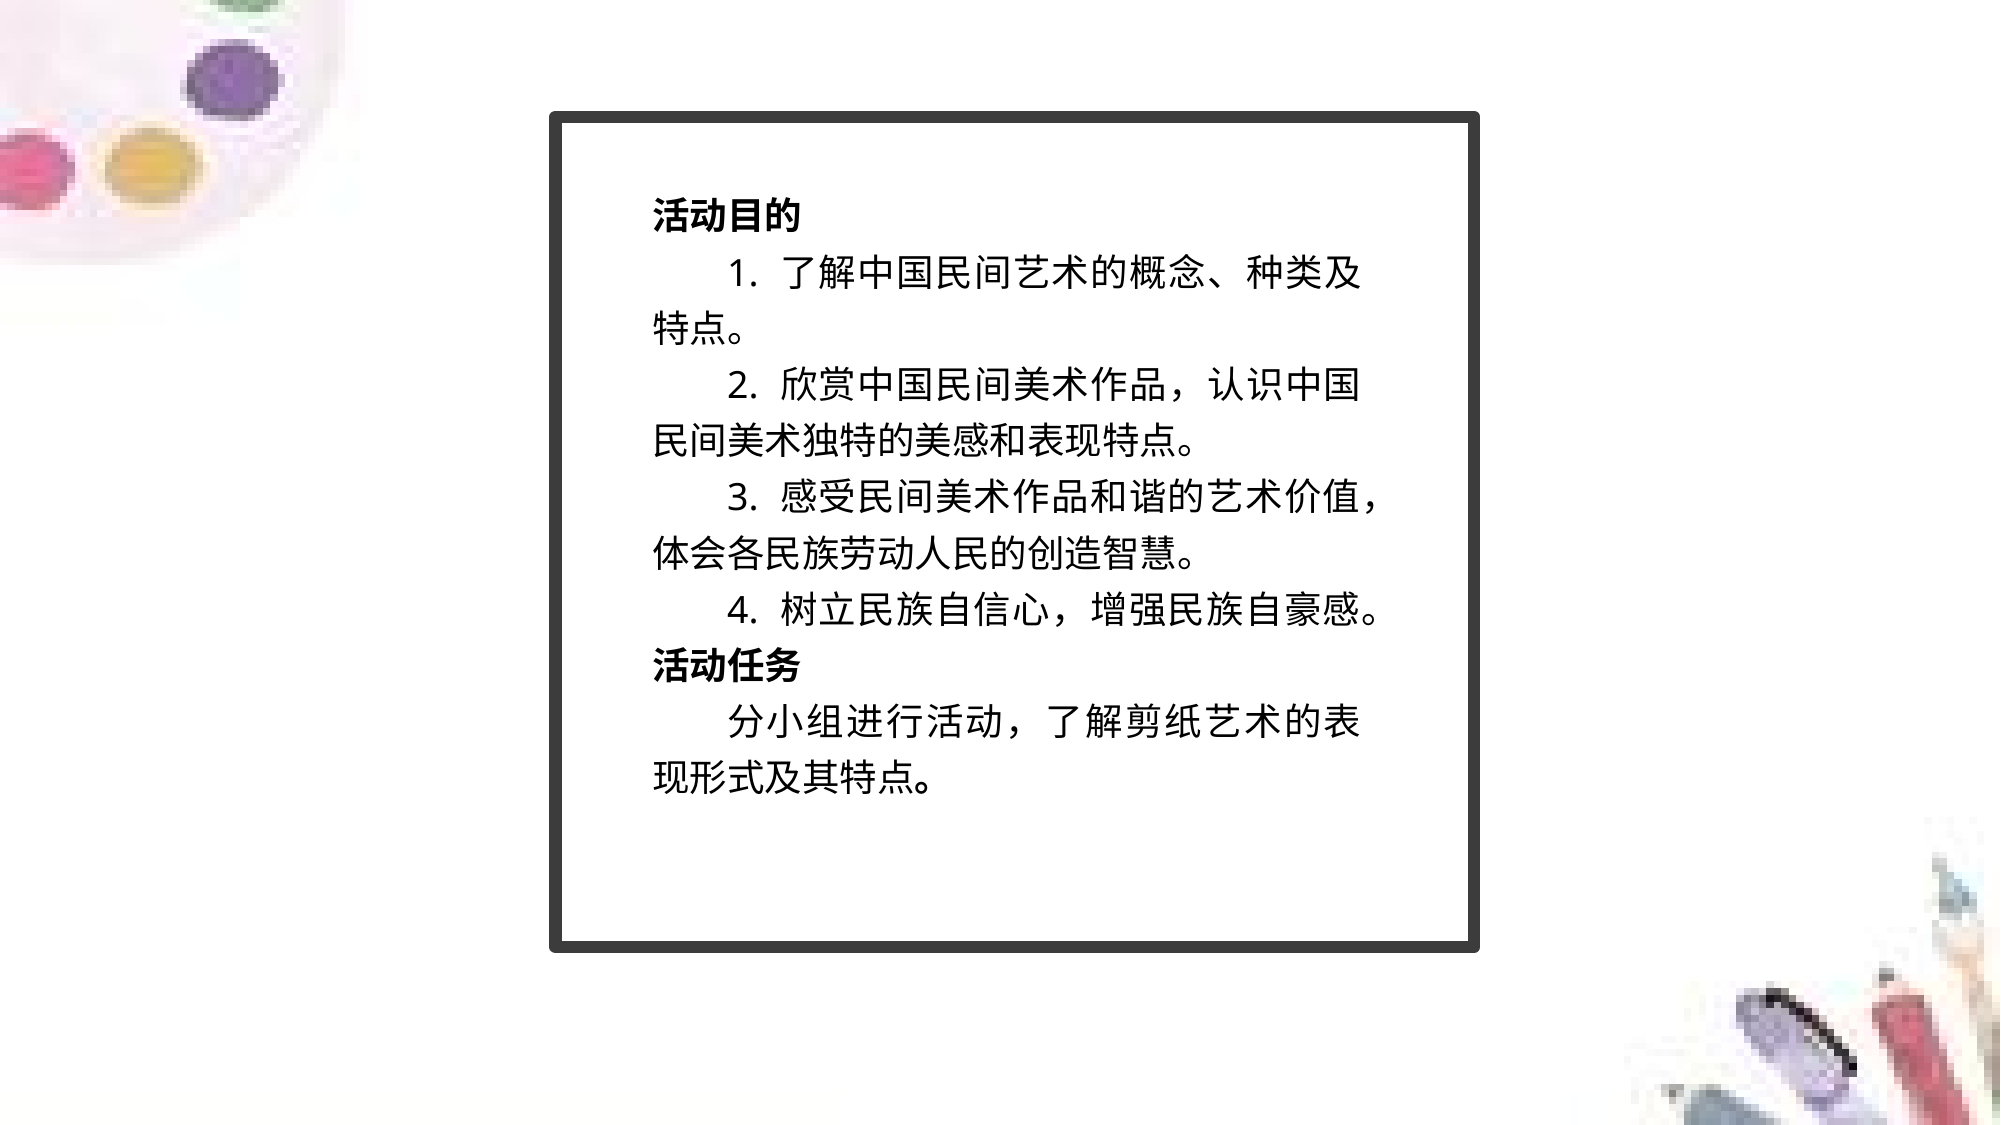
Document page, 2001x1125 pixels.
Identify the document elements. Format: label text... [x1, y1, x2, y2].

slide_number [1433, 1042, 1900, 1103]
text_box 活动目的 1. 了解中国民间艺术的概念、种类及特点。 2. 欣赏中国民间美术作品，认识中国民间美术独特的美感和表现特点。 3. 感受民间美术作品和谐的艺术价值，体会各民族劳动人民的创造智慧。 4. 树立民族自信心，增强民族自豪感。 活动任务 分小组进行活动，了解剪纸艺术的表现形式及其特点。 [637, 162, 1377, 875]
text_box [553, 115, 1476, 949]
picture [0, 0, 2000, 1125]
